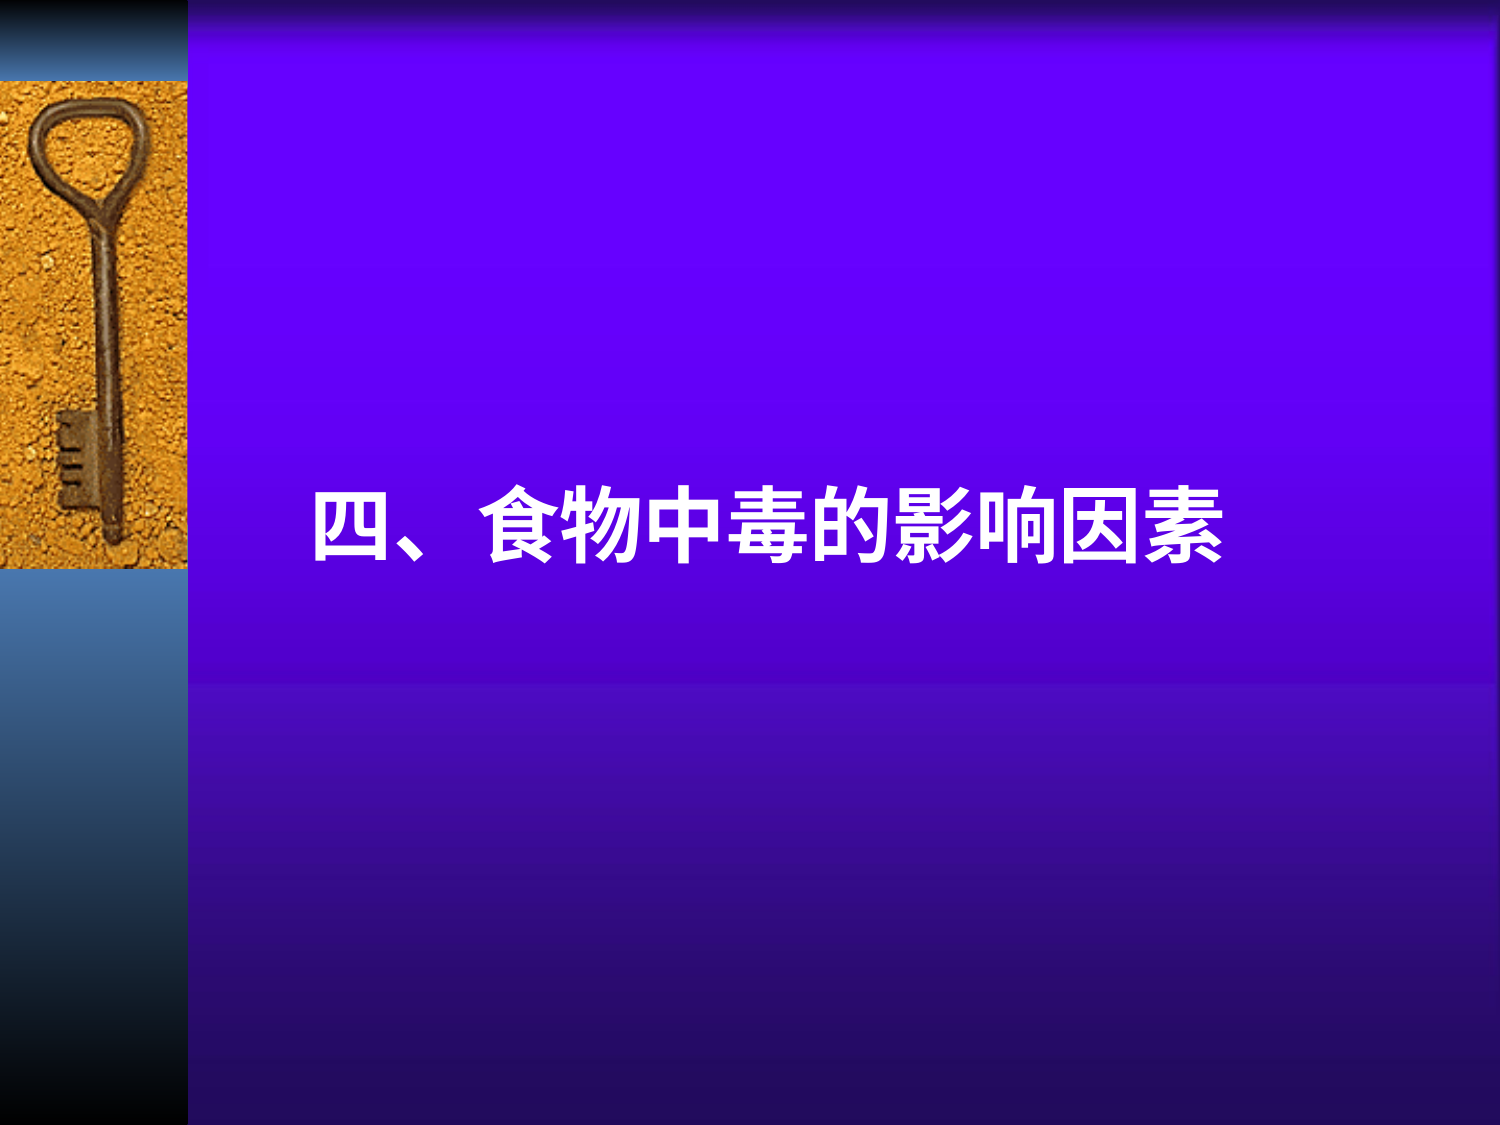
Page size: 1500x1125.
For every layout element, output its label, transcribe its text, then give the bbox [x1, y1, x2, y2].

text_box 四、食物中毒的影响因素 [295, 465, 1438, 581]
picture [0, 0, 1500, 1125]
